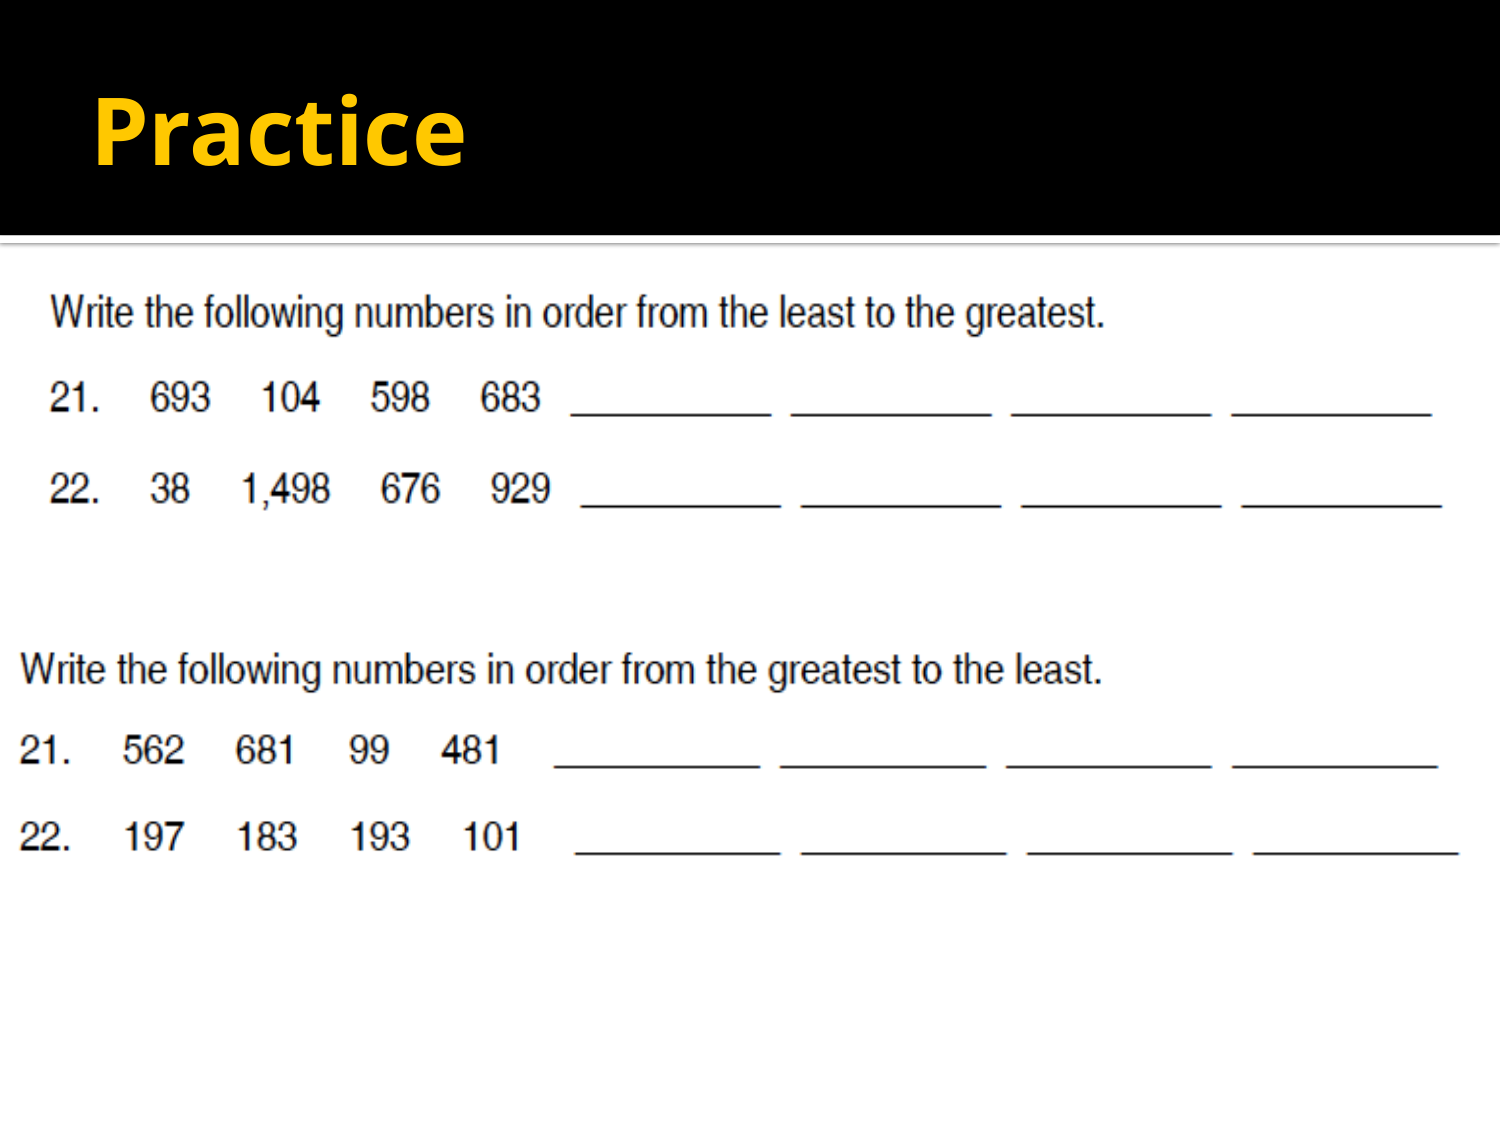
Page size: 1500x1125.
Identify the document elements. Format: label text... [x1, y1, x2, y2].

picture [0, 260, 1500, 567]
picture [0, 622, 1500, 900]
title Practice [75, 25, 1425, 231]
